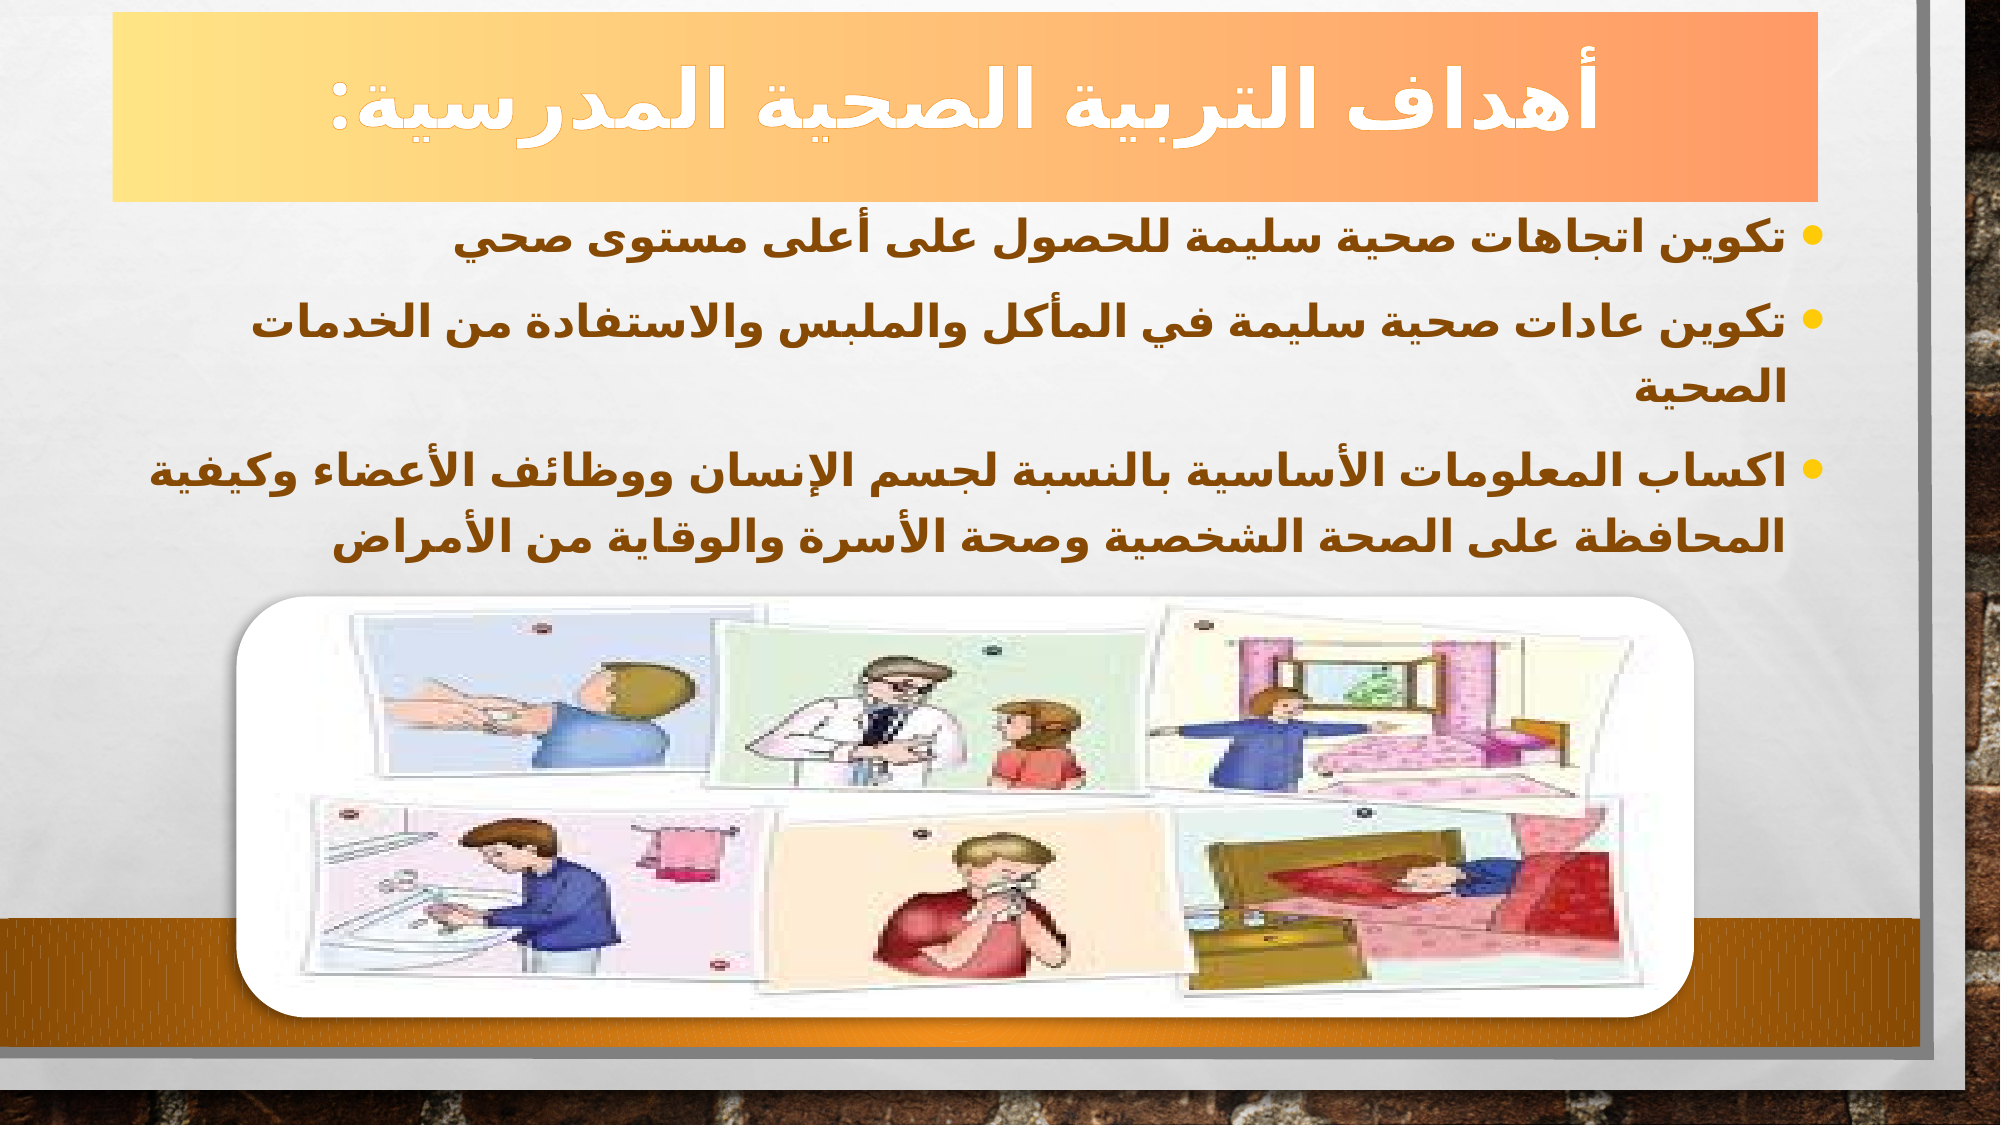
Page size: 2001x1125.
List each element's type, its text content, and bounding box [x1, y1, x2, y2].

picture [236, 596, 1695, 1018]
picture [0, 0, 2000, 1125]
title أهداف التربية الصحية المدرسية: [112, 12, 1818, 202]
list تكوين اتجاهات صحية سليمة للحصول على أعلى مستوى صحي تكوين عادات صحية سليمة في المأكل والملبس والاستفادة من الخدمات الصحية اكساب المعلومات الأساسية بالنسبة لجسم الإنسان ووظائف الأعضاء وكيفية المحافظة على الصحة الشخصية وصحة الأسرة والوقاية من الأمراض [132, 161, 1839, 597]
